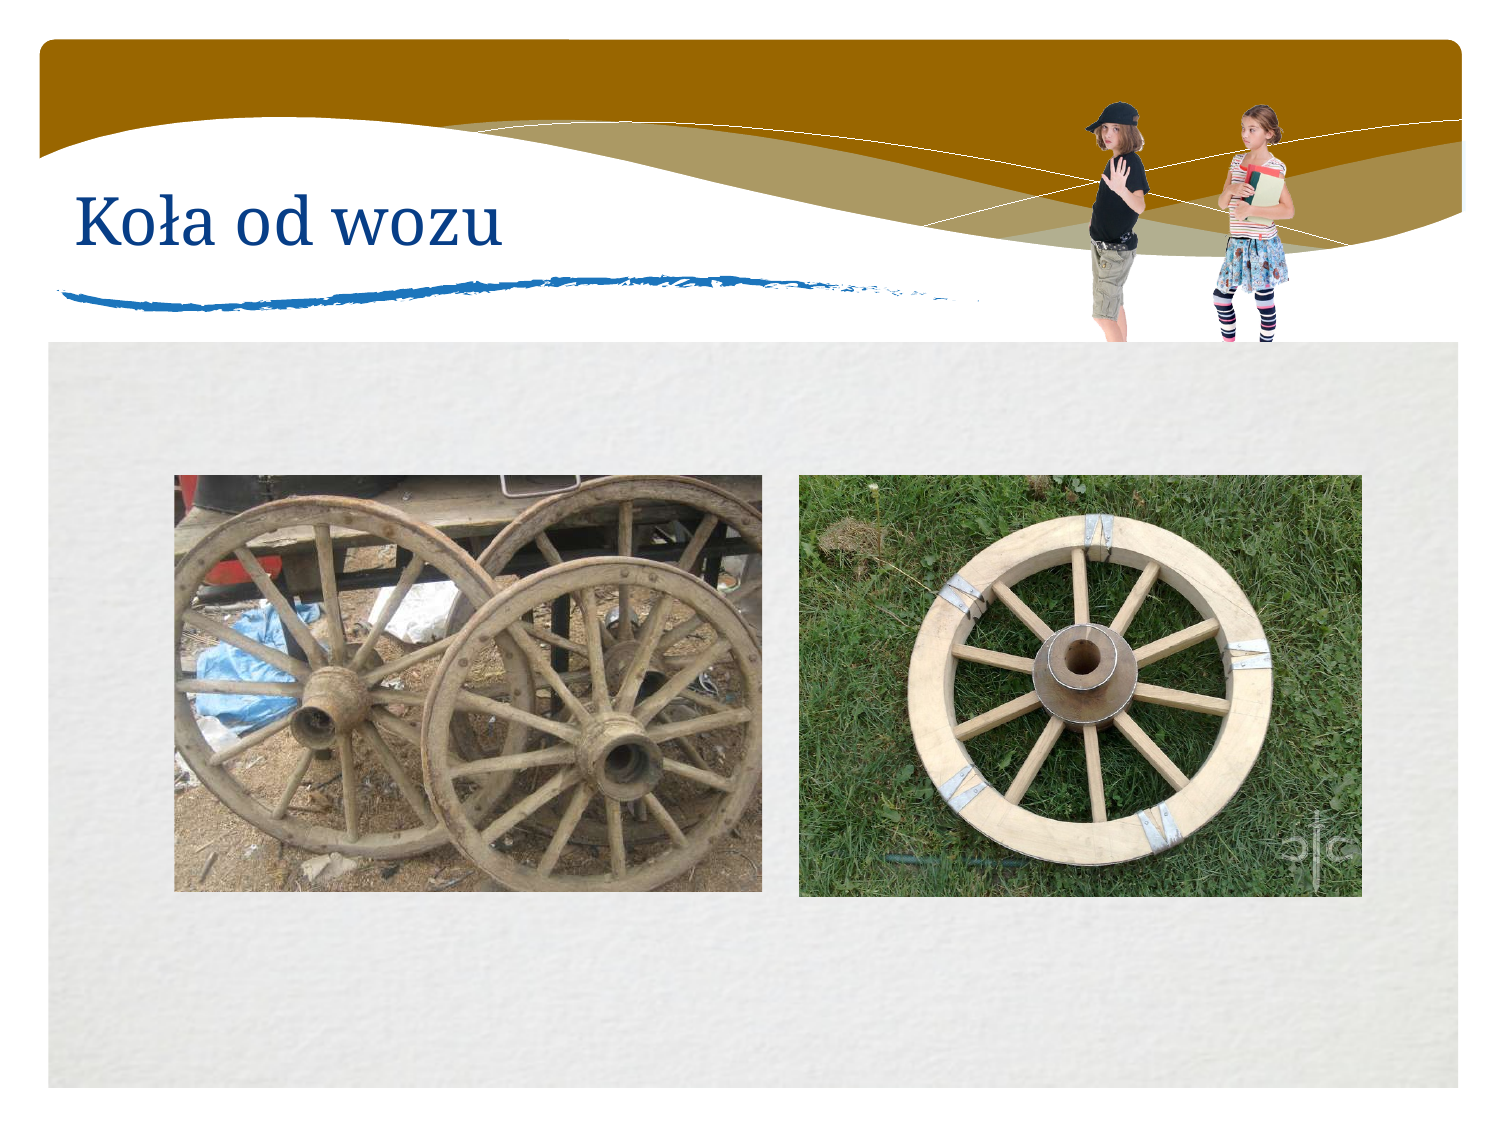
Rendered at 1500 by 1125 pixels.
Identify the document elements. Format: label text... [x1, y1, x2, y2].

picture [55, 274, 980, 313]
text_box Koła od wozu [59, 171, 818, 272]
picture [48, 49, 1459, 1125]
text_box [173, 475, 1362, 897]
